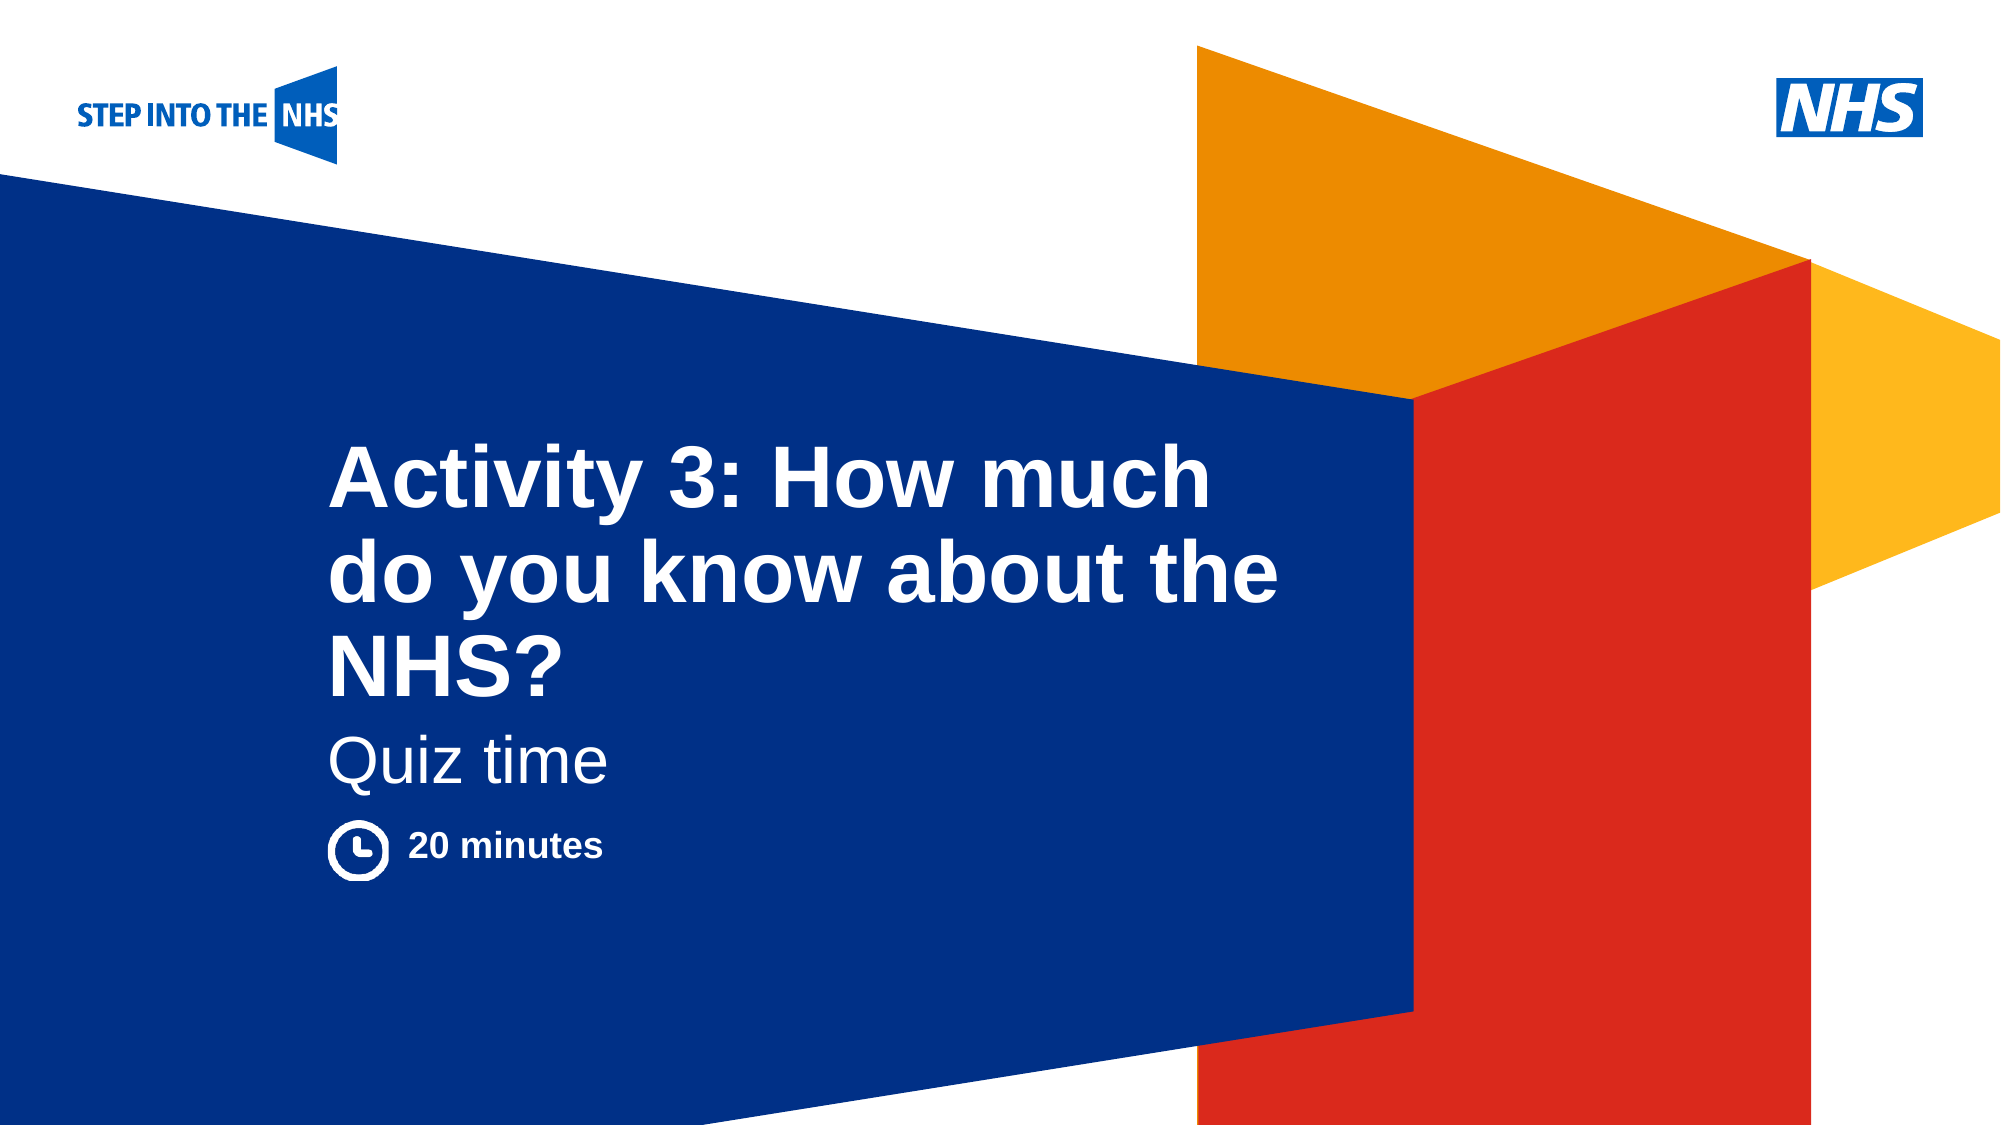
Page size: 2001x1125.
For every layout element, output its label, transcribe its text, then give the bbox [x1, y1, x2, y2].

list Activity 3: How much do you know about the NHS? Quiz time [327, 431, 1336, 925]
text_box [327, 820, 642, 882]
